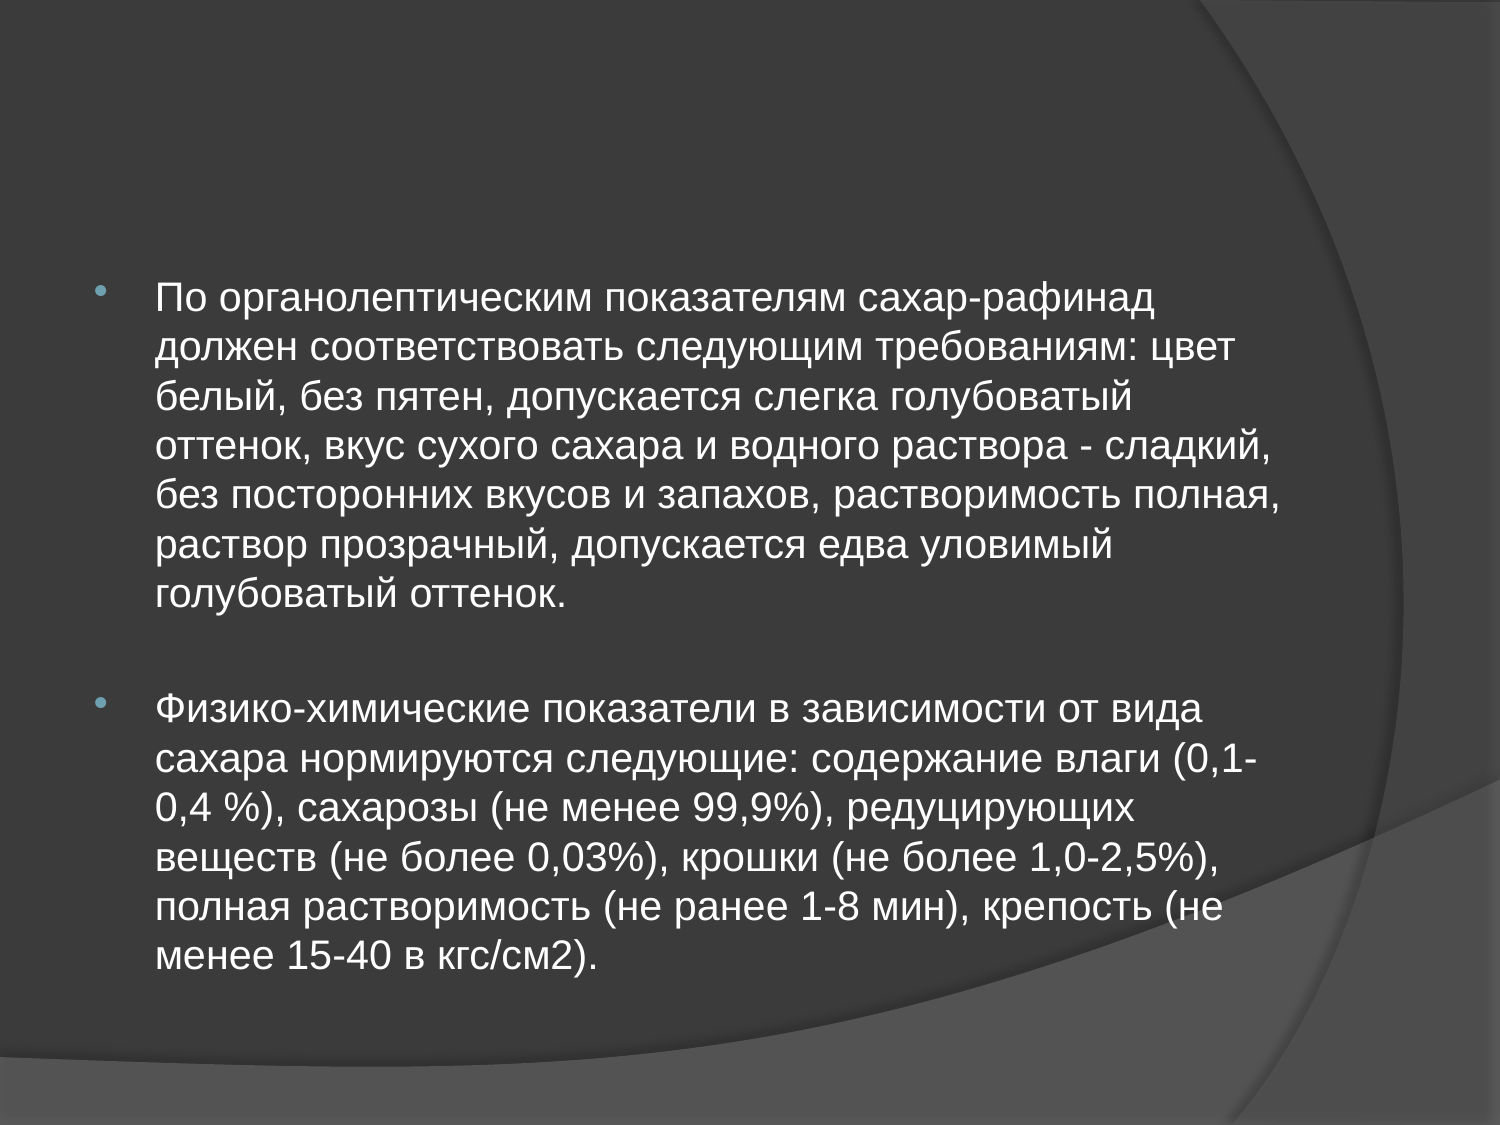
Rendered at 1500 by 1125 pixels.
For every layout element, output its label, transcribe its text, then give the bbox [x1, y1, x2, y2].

list По органолептическим показателям сахар-рафинад должен соответствовать следующим требованиям: цвет белый, без пятен, допускается слегка голубоватый оттенок, вкус сухого сахара и водного раствора - сладкий, без посторонних вкусов и запахов, растворимость полная, раствор прозрачный, допускается едва уловимый голубоватый оттенок. Физико-химические показатели в зависимости от вида сахара нормируются следующие: содержание влаги (0,1-0,4 %), сахарозы (не менее 99,9%), редуцирующих веществ (не более 0,03%), крошки (не более 1,0-2,5%), полная растворимость (не ранее 1-8 мин), крепость (не менее 15-40 в кгс/см2). [75, 262, 1300, 1005]
